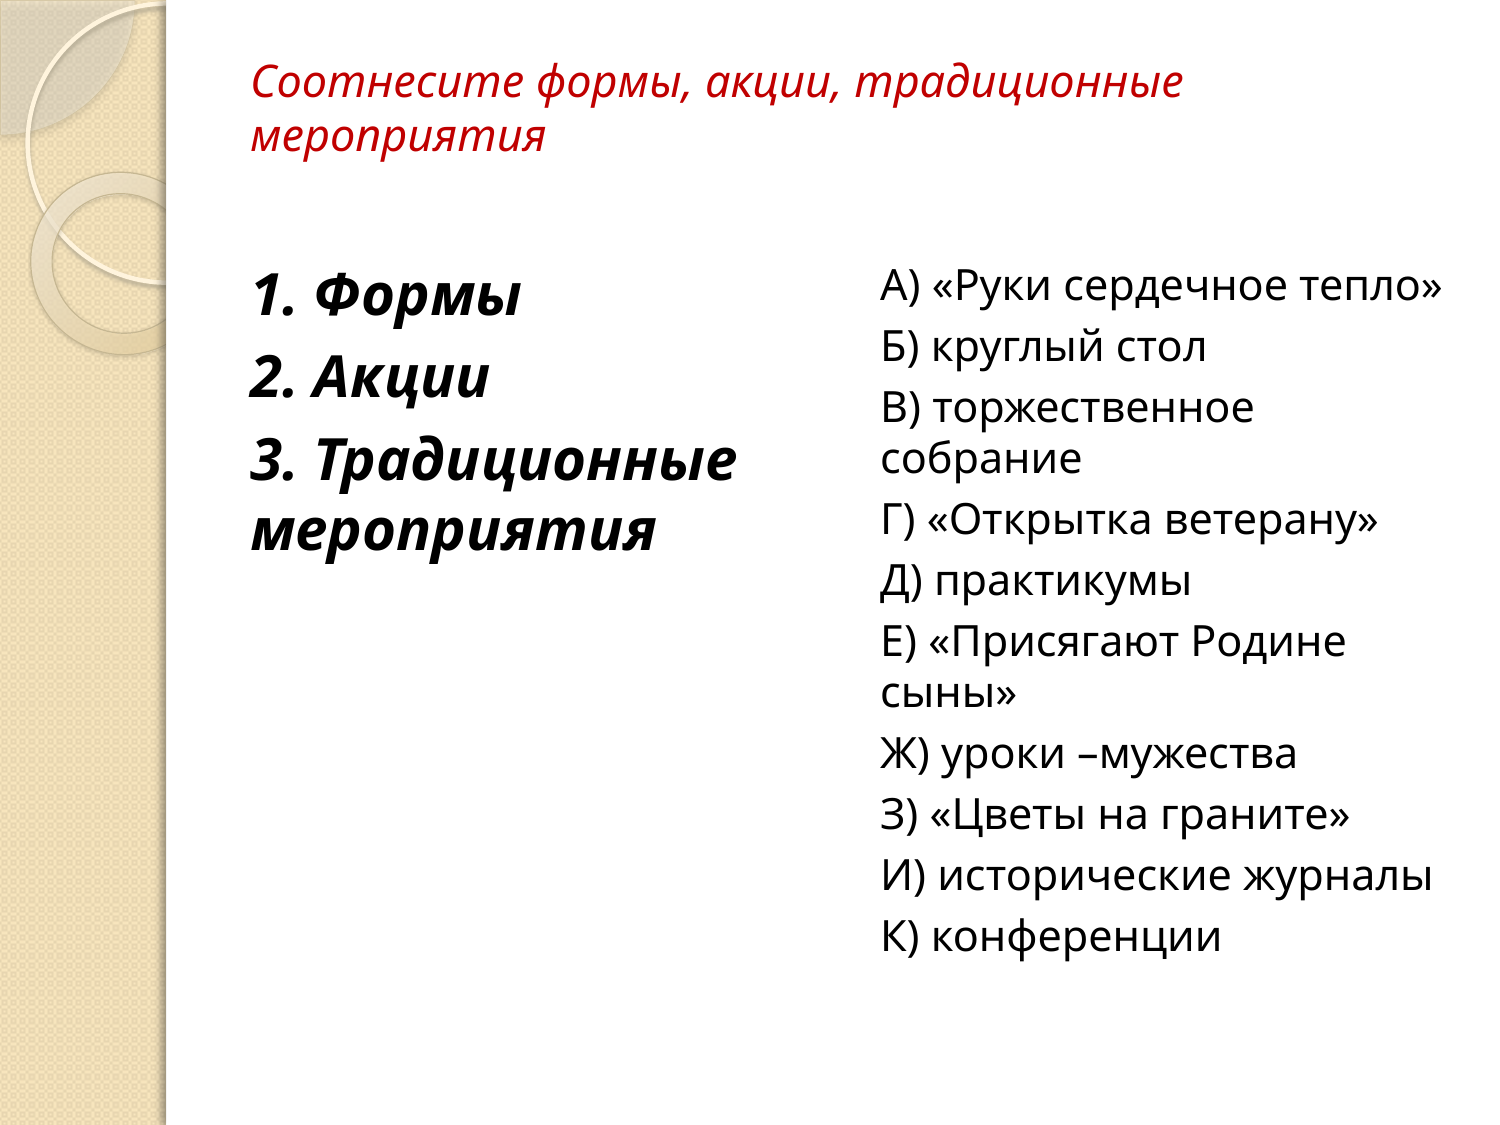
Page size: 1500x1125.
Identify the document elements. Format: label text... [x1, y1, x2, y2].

list А) «Руки сердечное тепло» Б) круглый стол В) торжественное собрание Г) «Открытка ветерану» Д) практикумы Е) «Присягают Родине сыны» Ж) уроки –мужества З) «Цветы на граните» И) исторические журналы К) конференции [865, 249, 1466, 1015]
title Соотнесите формы, акции, традиционные мероприятия [235, 45, 1466, 233]
list 1. Формы 2. Акции 3. Традиционные мероприятия [235, 249, 836, 1015]
